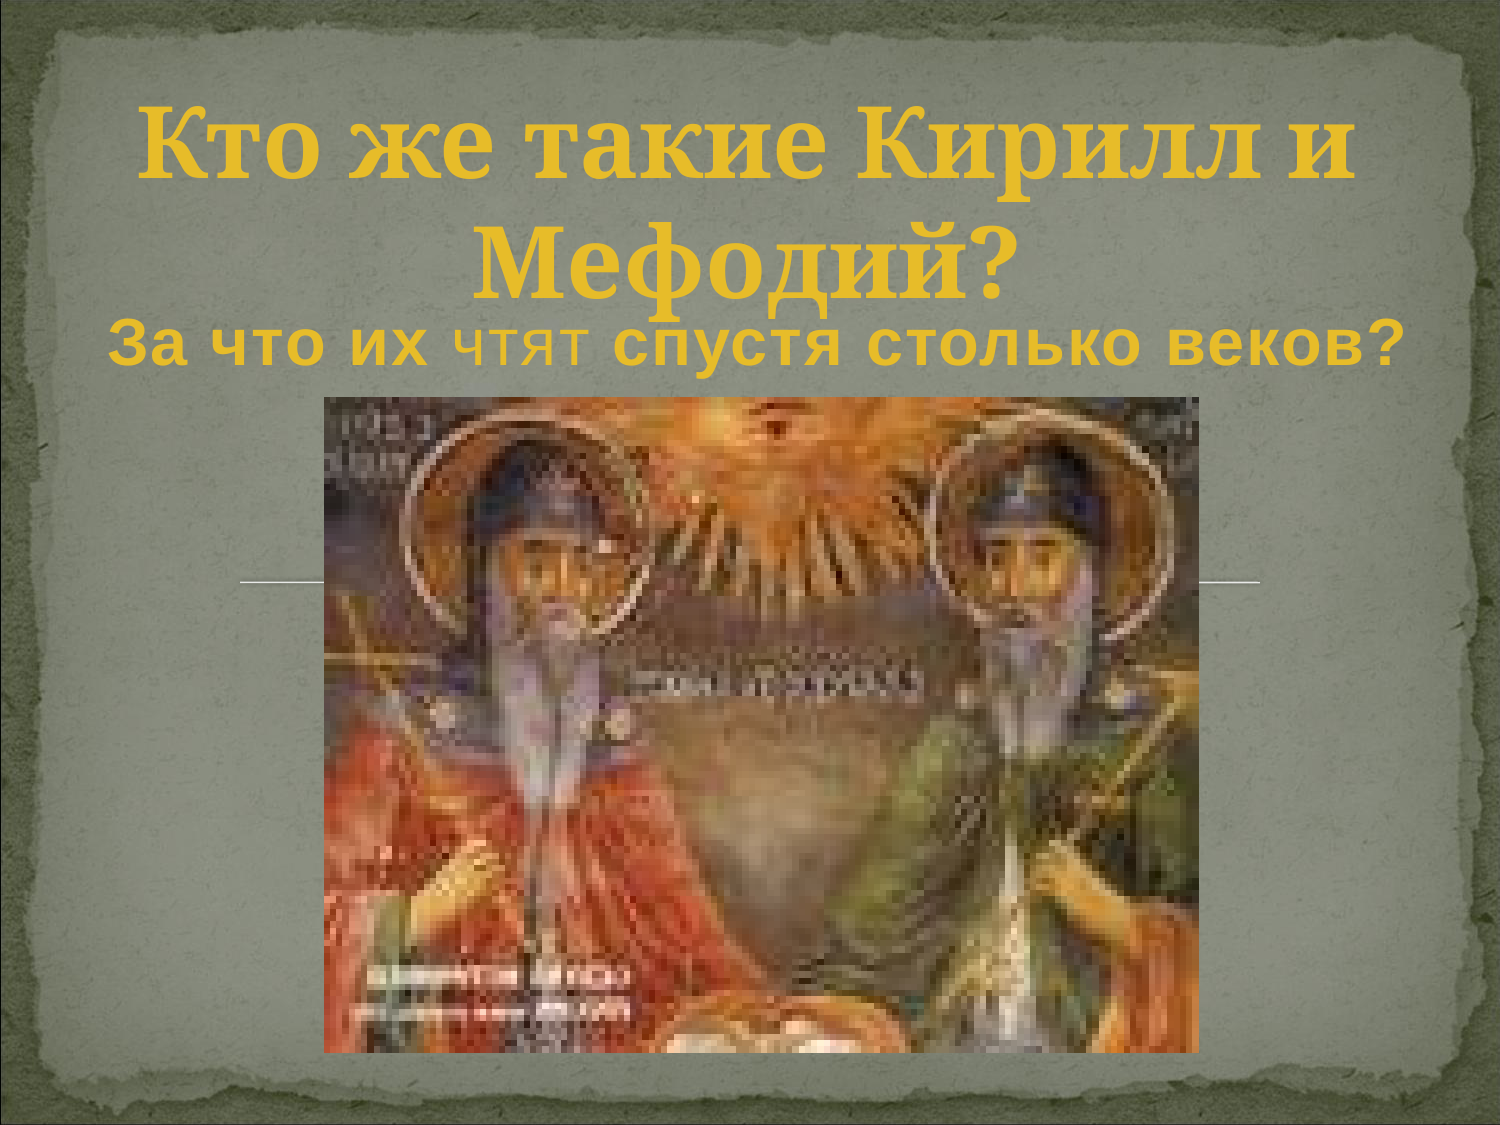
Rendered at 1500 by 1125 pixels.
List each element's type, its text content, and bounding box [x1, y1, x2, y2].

subtitle За что их чтят спустя столько веков? [76, 290, 1440, 479]
picture [0, 0, 1500, 1125]
title Кто же такие Кирилл и Мефодий? [65, 1, 1429, 327]
